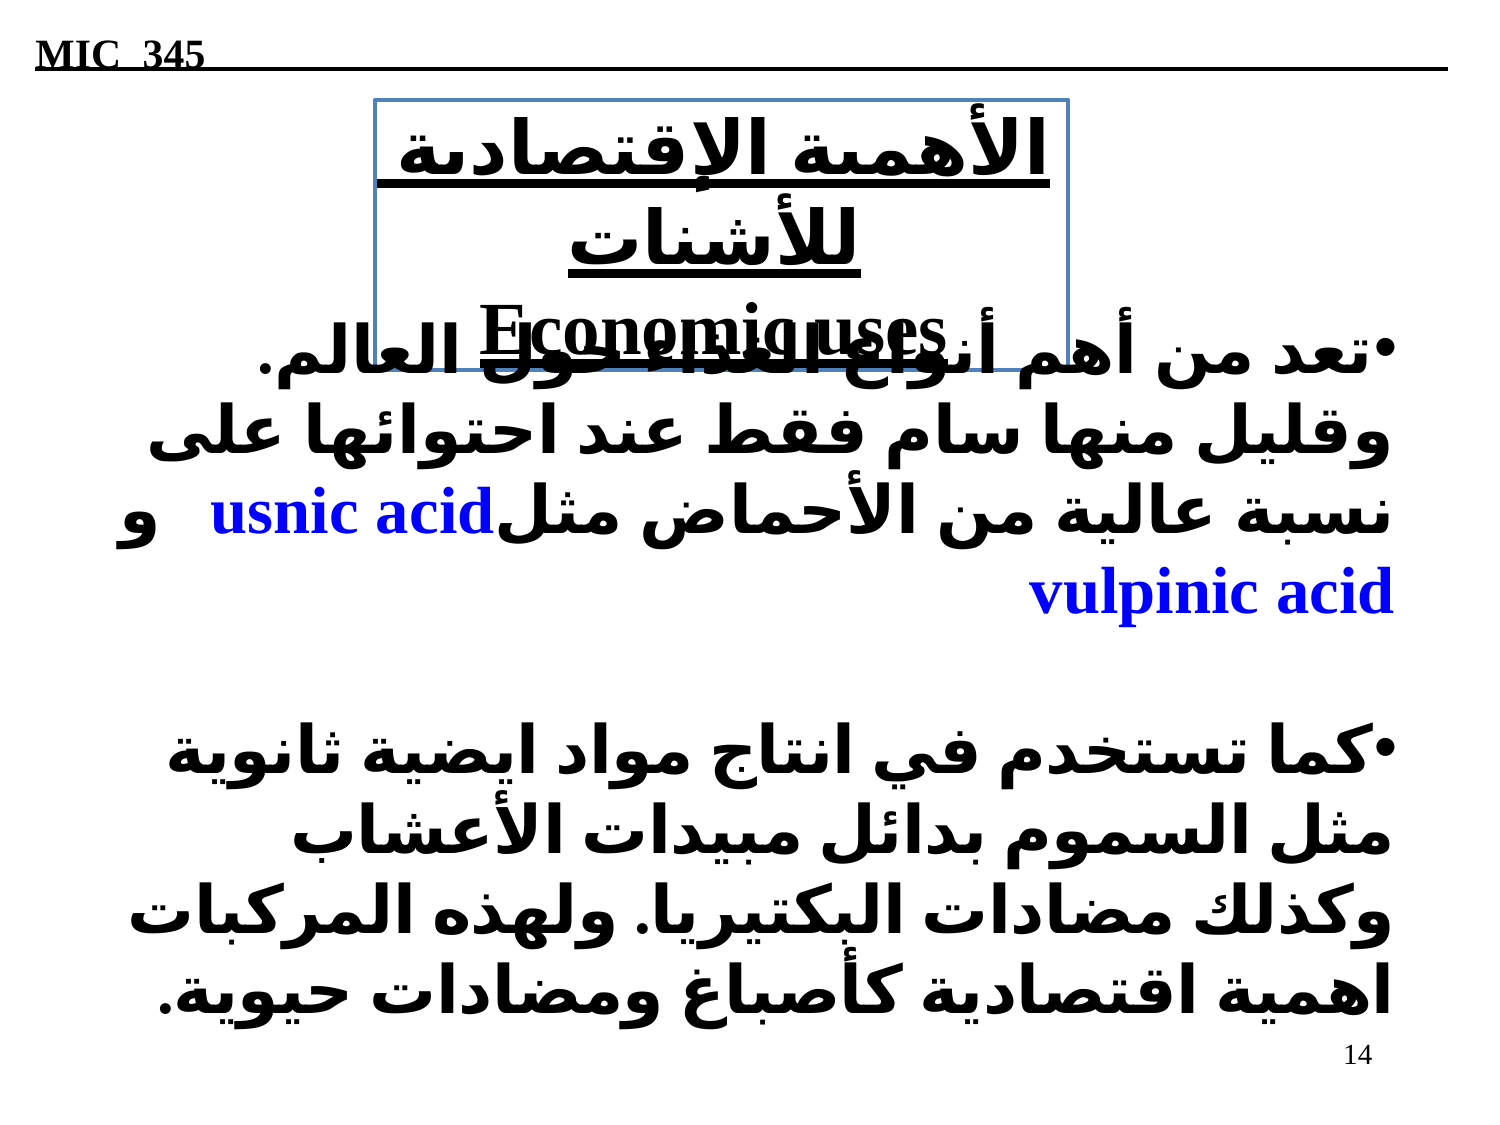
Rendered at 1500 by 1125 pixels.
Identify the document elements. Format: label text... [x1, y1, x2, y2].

text_box 14 [1341, 1035, 1375, 1071]
text_box الأهمية الإقتصادية للأشنات Economic uses [373, 98, 1070, 306]
text_box MIC 345 [33, 27, 207, 78]
text_box تعد من أهم أنواع الغذاء حول العالم. وقليل منها سام فقط عند احتوائها على نسبة عالية من الأحماض مثلusnic acid و vulpinic acid كما تستخدم في انتاج مواد ايضية ثانوية مثل السموم بدائل مبيدات الأعشاب وكذلك مضادات البكتيريا. ولهذه المركبات اهمية اقتصادية كأصباغ ومضادات حيوية. [77, 306, 1398, 1027]
